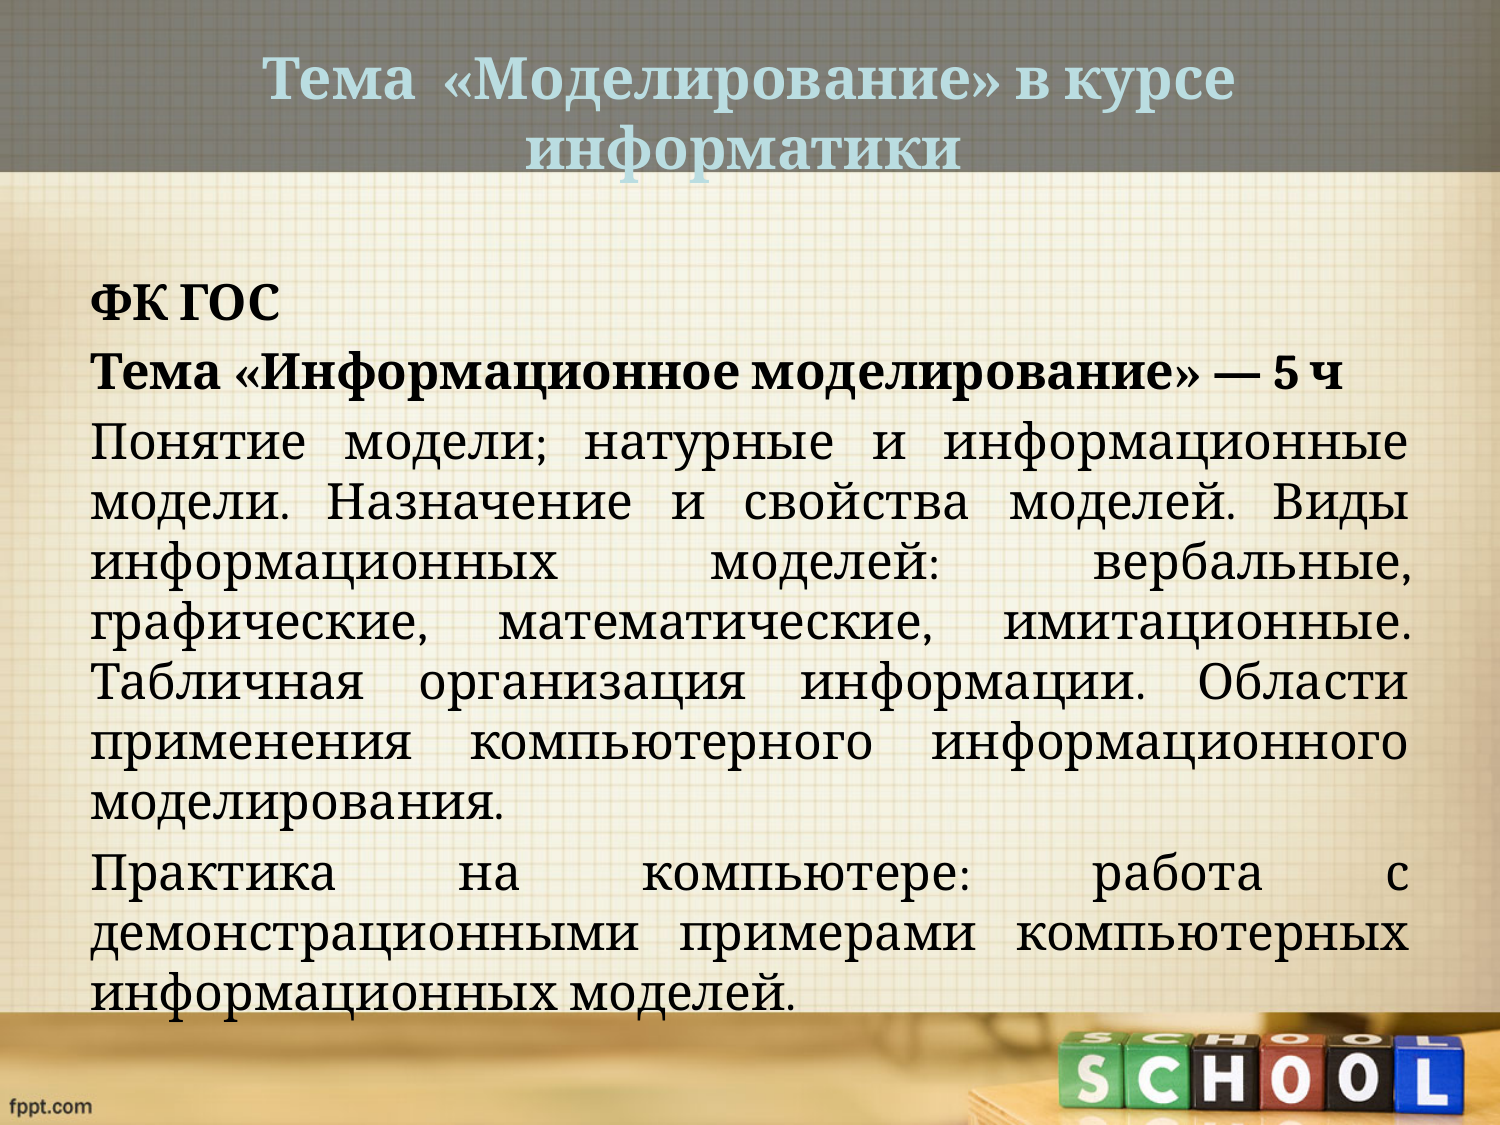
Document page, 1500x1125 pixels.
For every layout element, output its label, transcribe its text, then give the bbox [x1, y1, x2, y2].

list ФК ГОС Тема «Информационное моделирование» — 5 ч Понятие модели; натурные и информационные модели. Назначение и свойства моделей. Виды информационных моделей: вербальные, графические, математические, имитационные. Табличная организация информации. Области применения компьютерного информационного моделирования. Практика на компьютере: работа с демонстрационными примерами компьютерных информационных моделей. [74, 262, 1426, 1006]
title Тема «Моделирование» в курсе информатики [74, 44, 1426, 178]
picture [0, 0, 1500, 1125]
